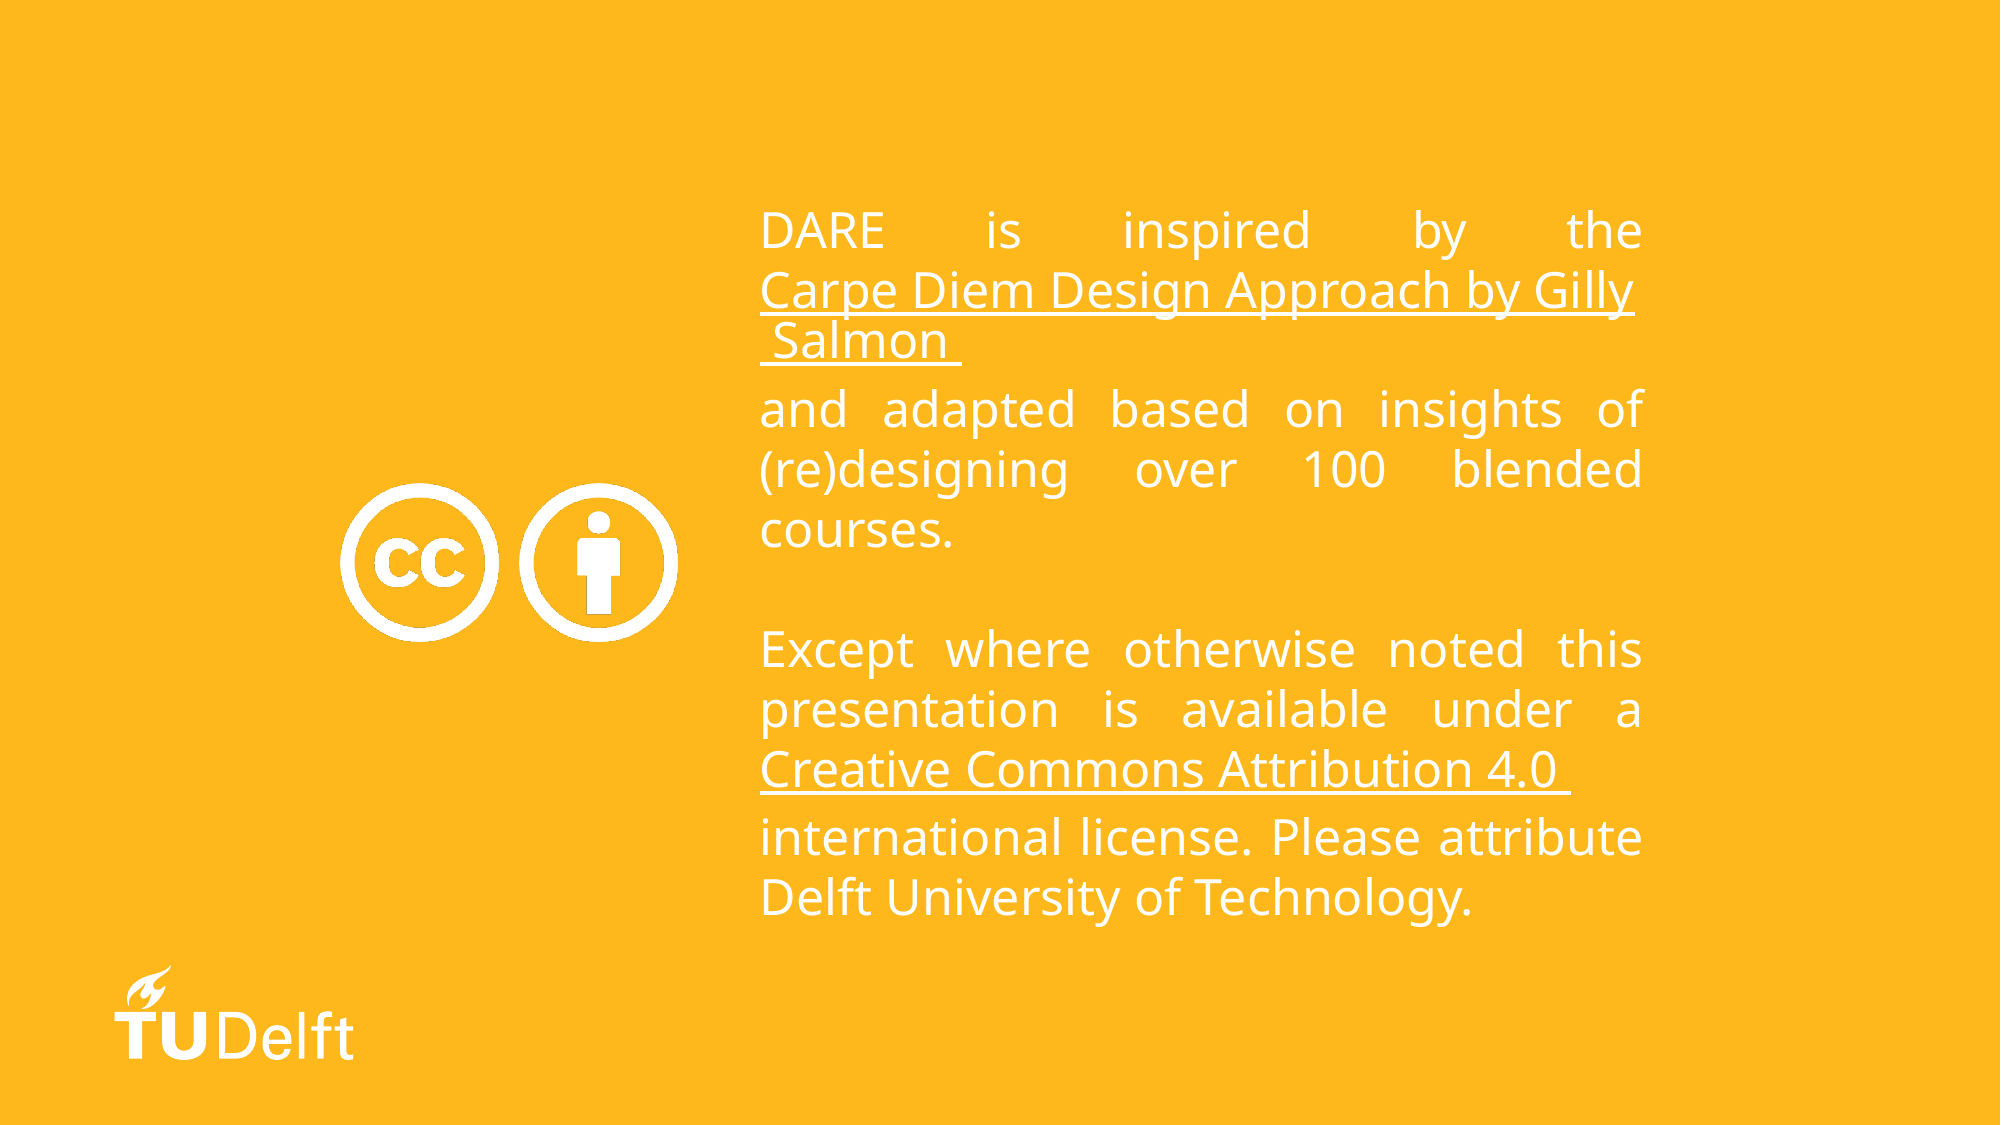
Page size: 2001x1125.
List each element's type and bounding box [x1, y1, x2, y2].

text_box [114, 964, 354, 1061]
text_box [340, 191, 1660, 934]
